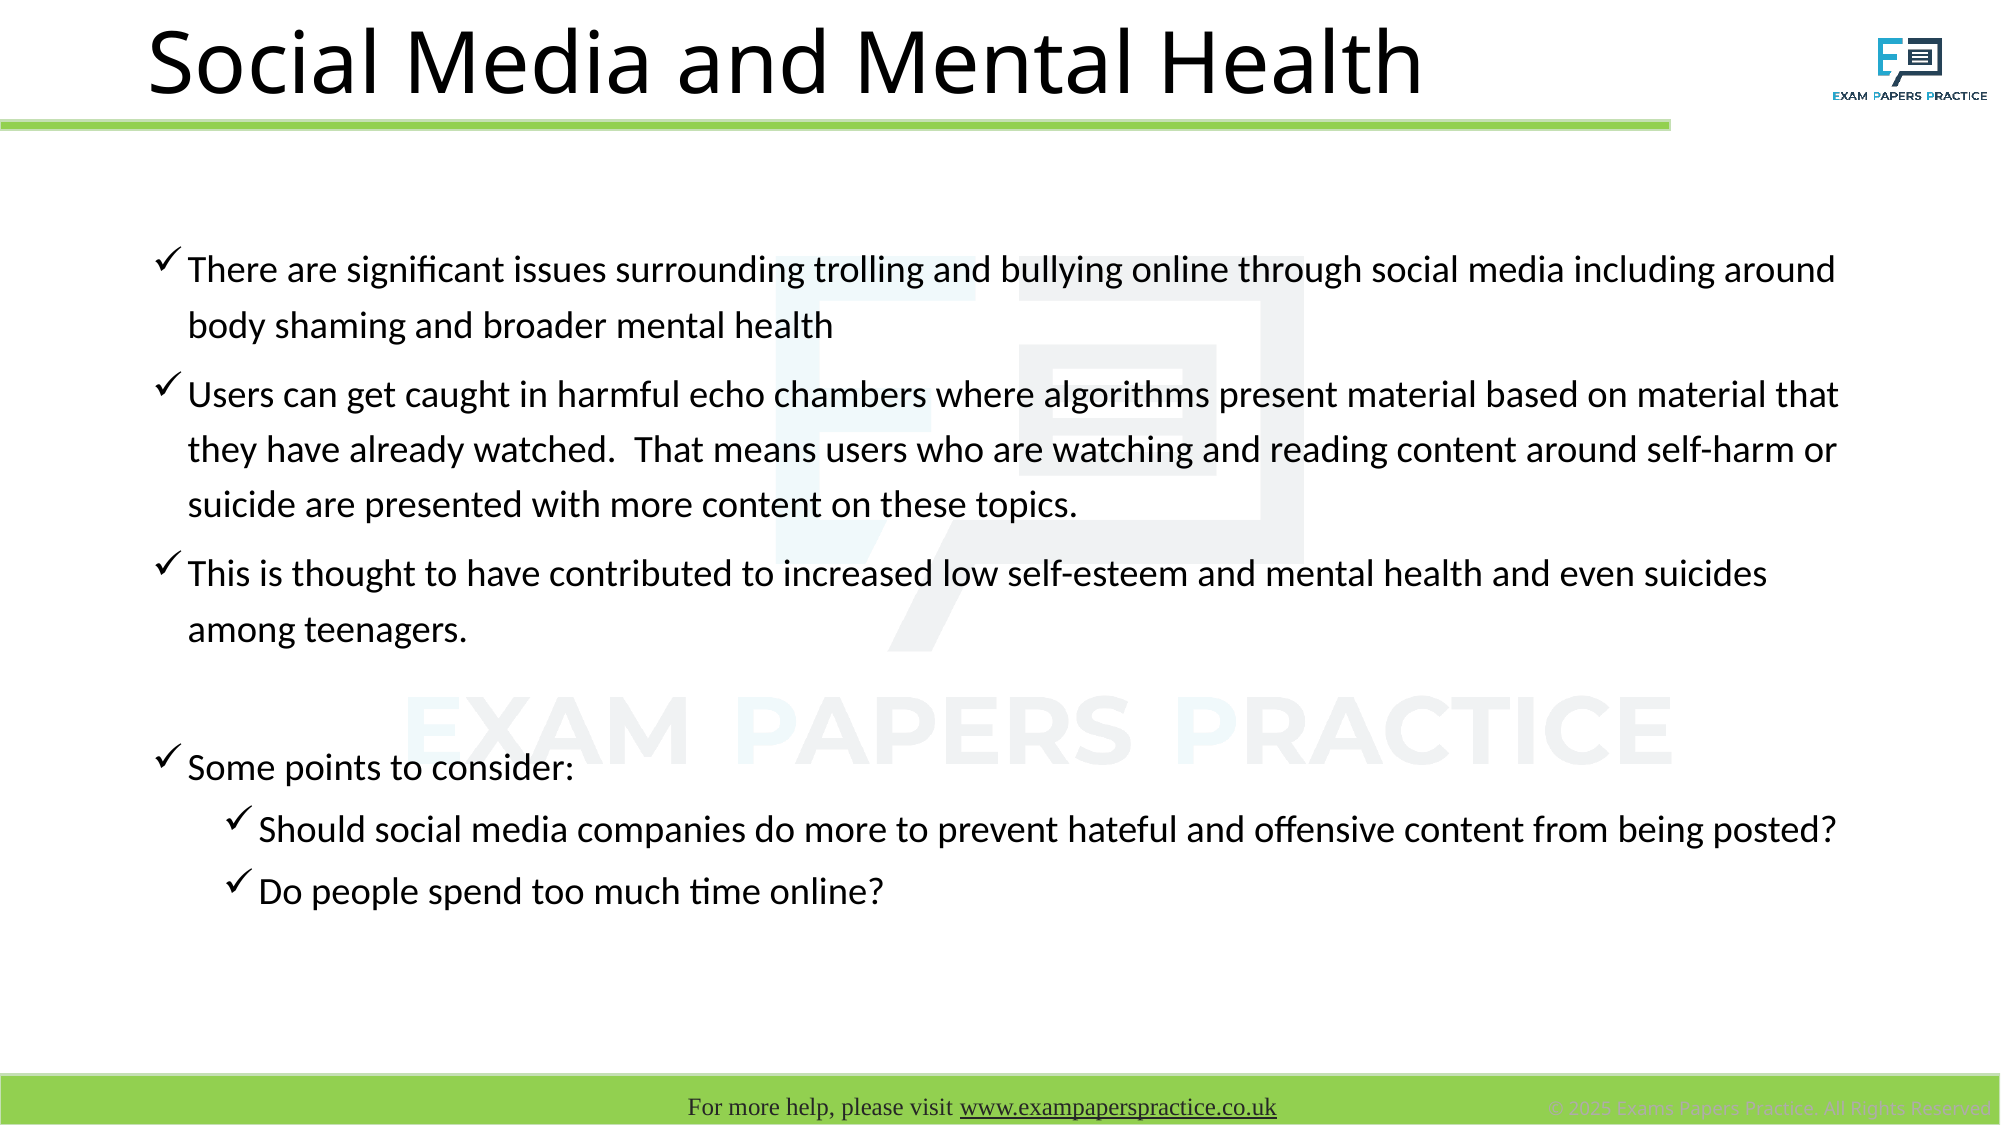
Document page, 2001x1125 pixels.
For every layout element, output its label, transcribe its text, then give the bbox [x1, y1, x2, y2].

list There are significant issues surrounding trolling and bullying online through social media including around body shaming and broader mental health Users can get caught in harmful echo chambers where algorithms present material based on material that they have already watched. That means users who are watching and reading content around self-harm or suicide are presented with more content on these topics. This is thought to have contributed to increased low self-esteem and mental health and even suicides among teenagers. Some points to consider: Should social media companies do more to prevent hateful and offensive content from being posted? Do people spend too much time online? [137, 227, 1863, 977]
title Social Media and Mental Health [132, 11, 1858, 121]
